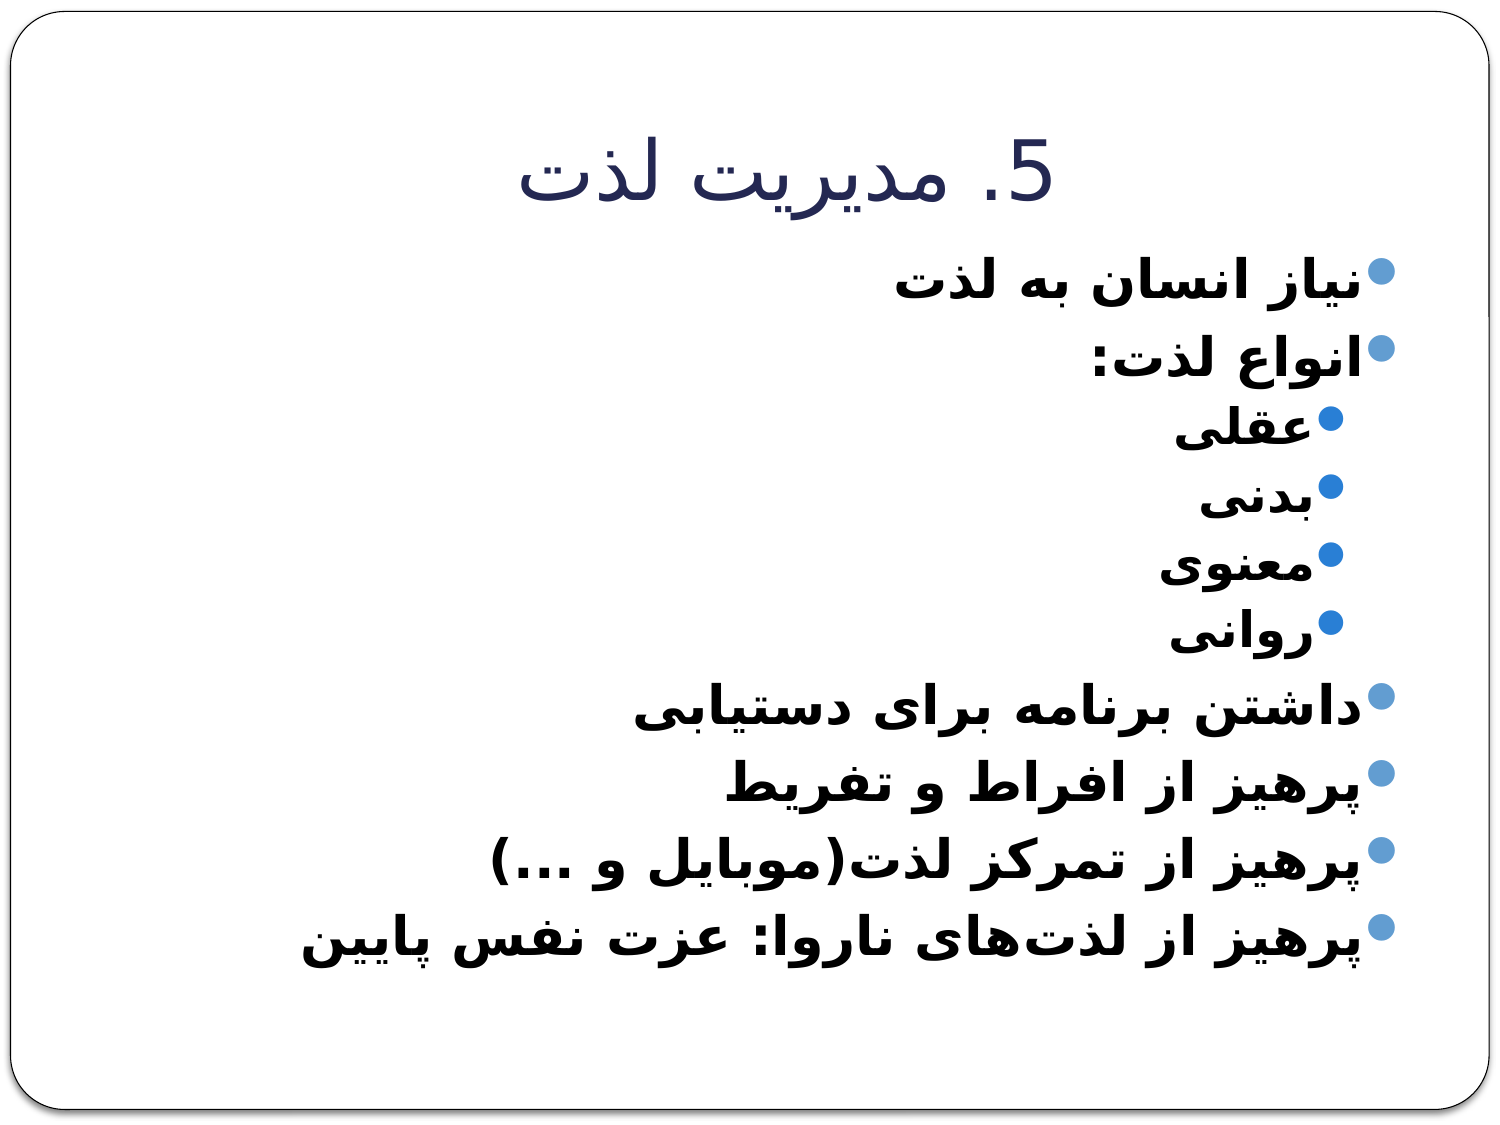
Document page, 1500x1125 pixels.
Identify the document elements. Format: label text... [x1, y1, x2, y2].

list نیاز انسان به لذت‌ انواع لذت: عقلی بدنی معنوی روانی داشتن برنامه برای دستیابی پرهیز از افراط و تفریط پرهیز از تمرکز لذت(موبایل و ...) پرهیز از لذت‌های ناروا: عزت نفس پایین [150, 237, 1425, 988]
title 5. مدیریت لذت [150, 45, 1425, 233]
